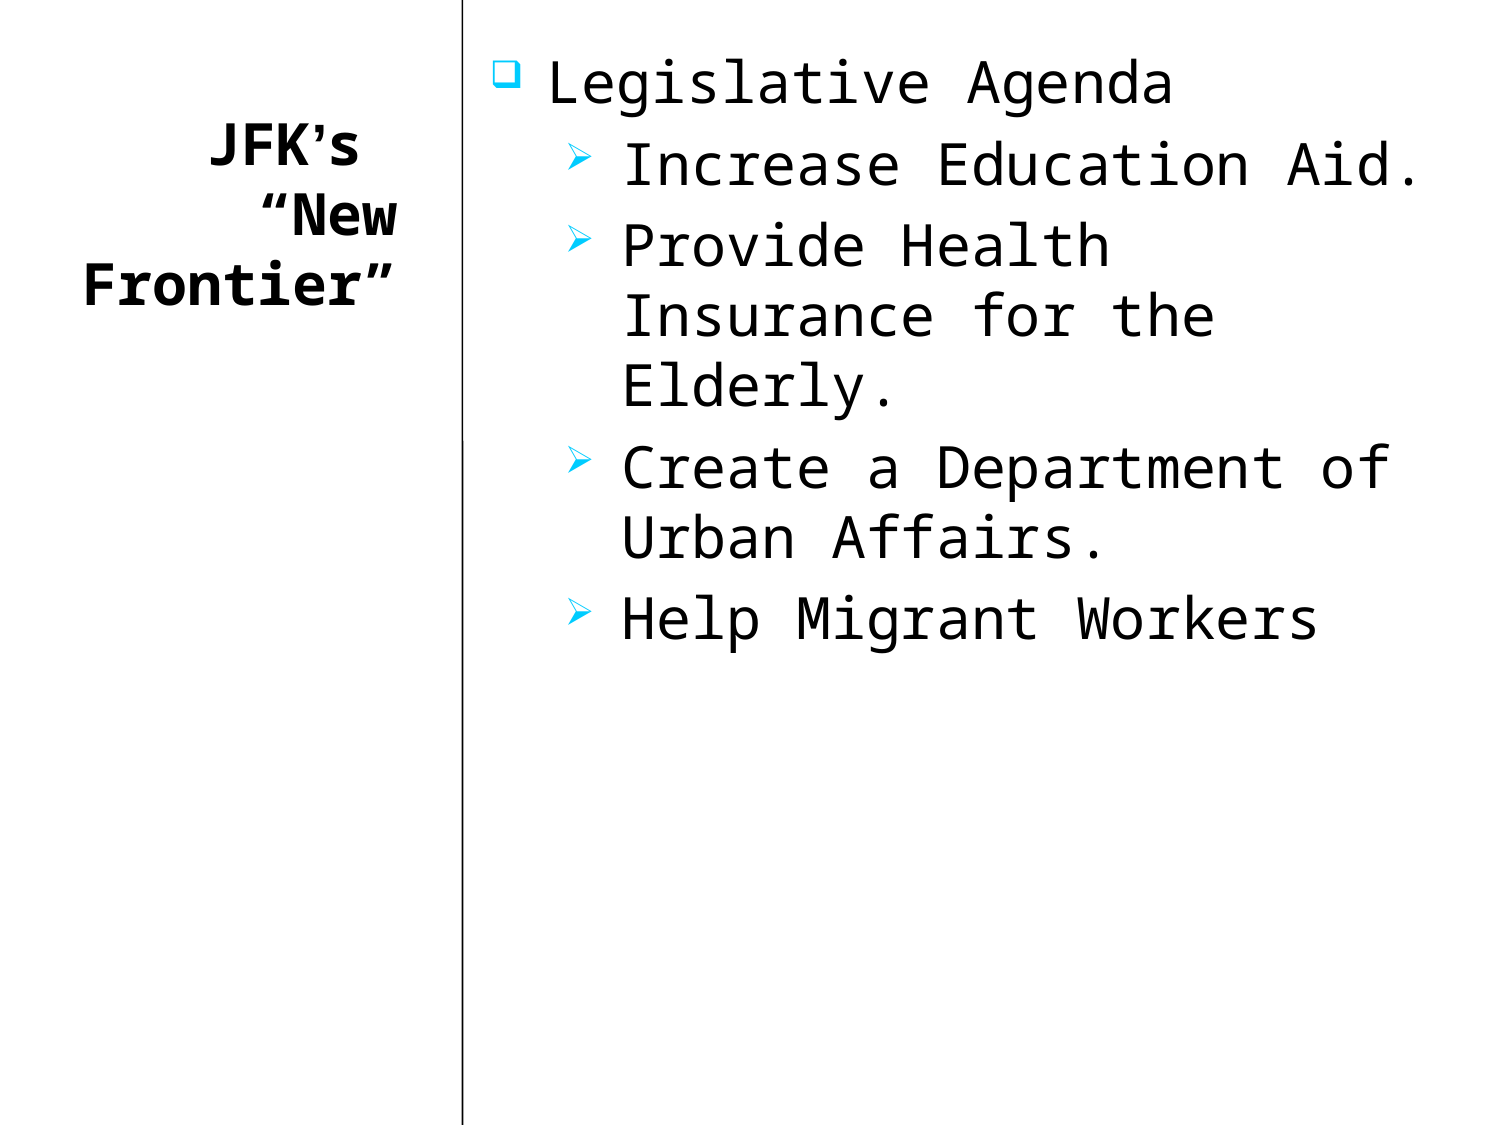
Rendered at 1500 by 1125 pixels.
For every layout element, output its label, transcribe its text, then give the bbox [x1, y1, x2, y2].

text_box Legislative Agenda Increase Education Aid. Provide Health Insurance for the Elderly. Create a Department of Urban Affairs. Help Migrant Workers [474, 37, 1450, 663]
text_box JFK’s “New Frontier” [0, 99, 413, 325]
